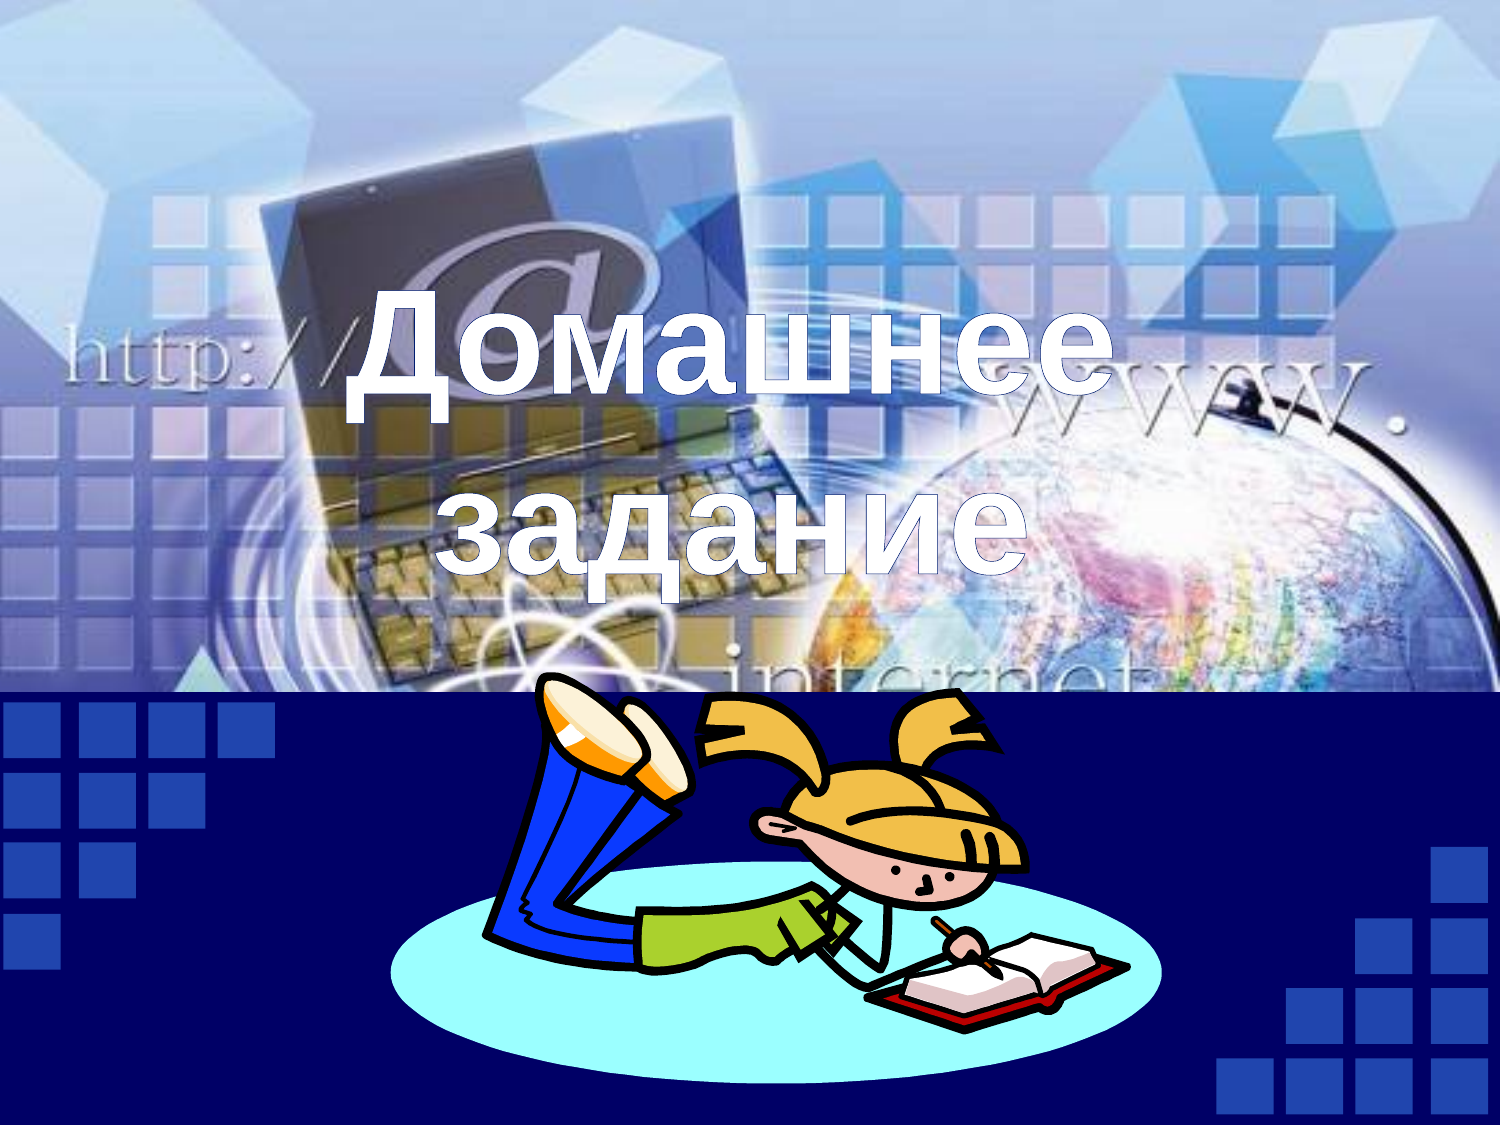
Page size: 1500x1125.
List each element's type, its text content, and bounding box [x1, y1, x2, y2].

title Домашнее задание [87, 224, 1376, 623]
picture [0, 0, 1500, 1084]
